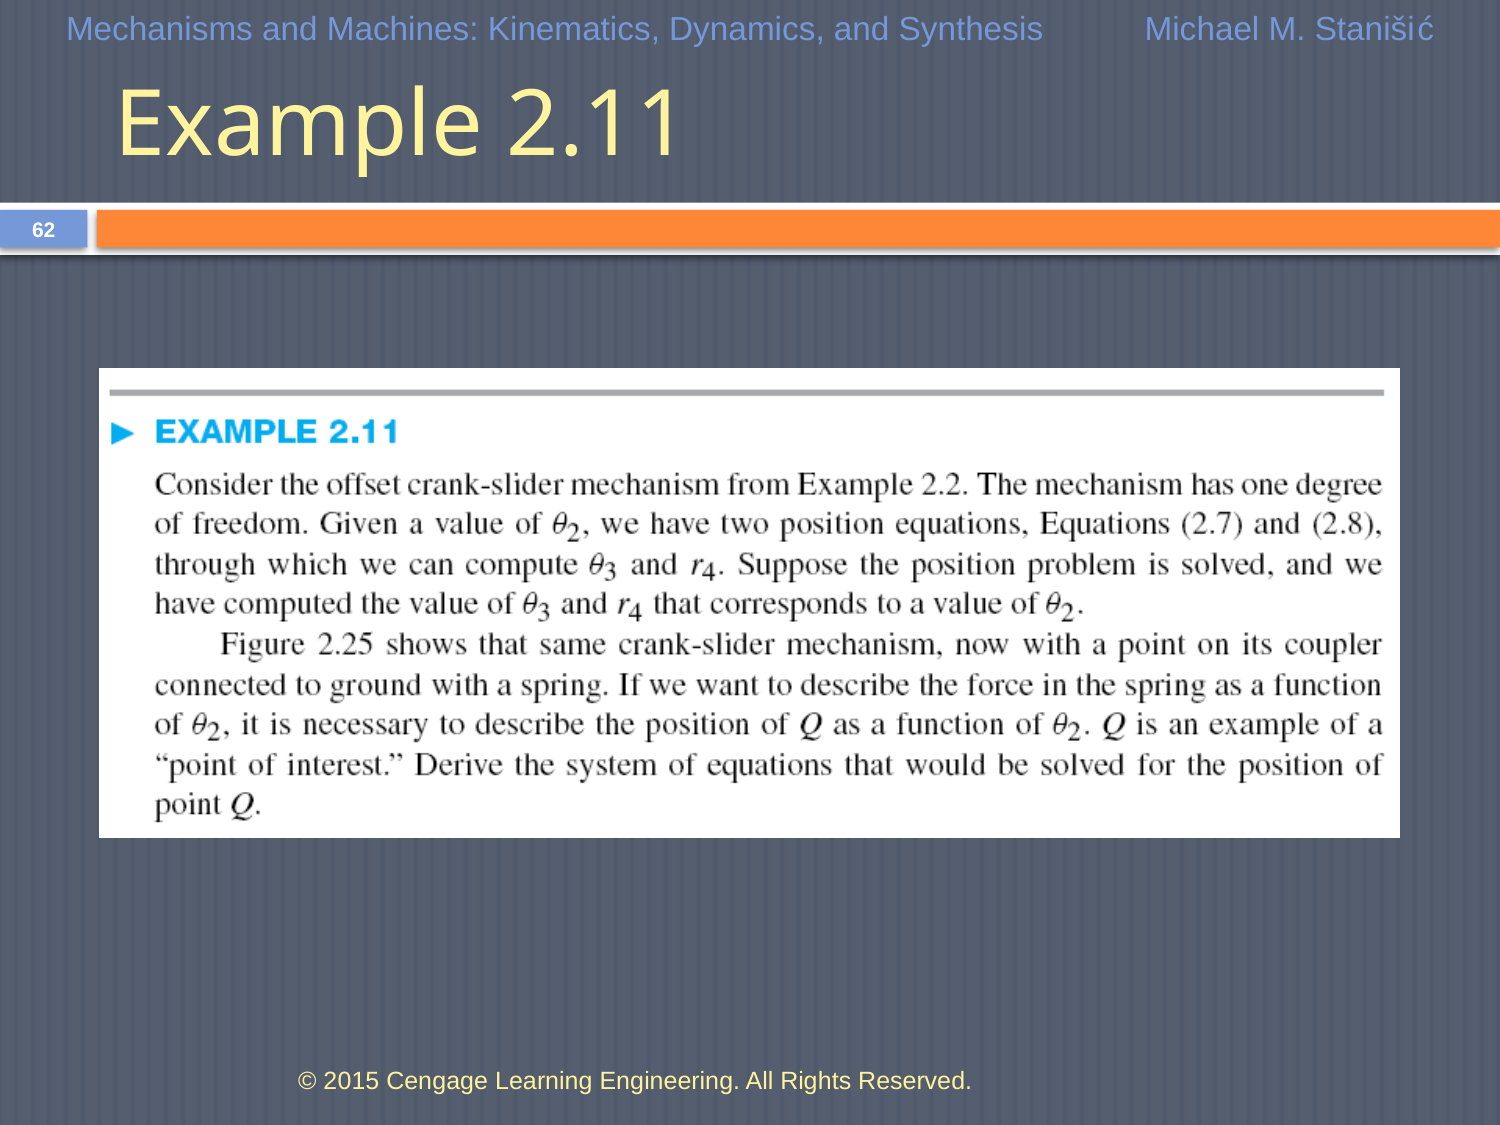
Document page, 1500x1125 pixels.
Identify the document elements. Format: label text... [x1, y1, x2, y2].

text_box Mechanisms and Machines: Kinematics, Dynamics, and Synthesis Michael M. Stanišić [0, 0, 1500, 55]
picture [99, 368, 1401, 838]
slide_number 62 [0, 208, 88, 249]
title Example 2.11 [99, 55, 1438, 201]
footer © 2015 Cengage Learning Engineering. All Rights Reserved. [106, 1050, 996, 1110]
